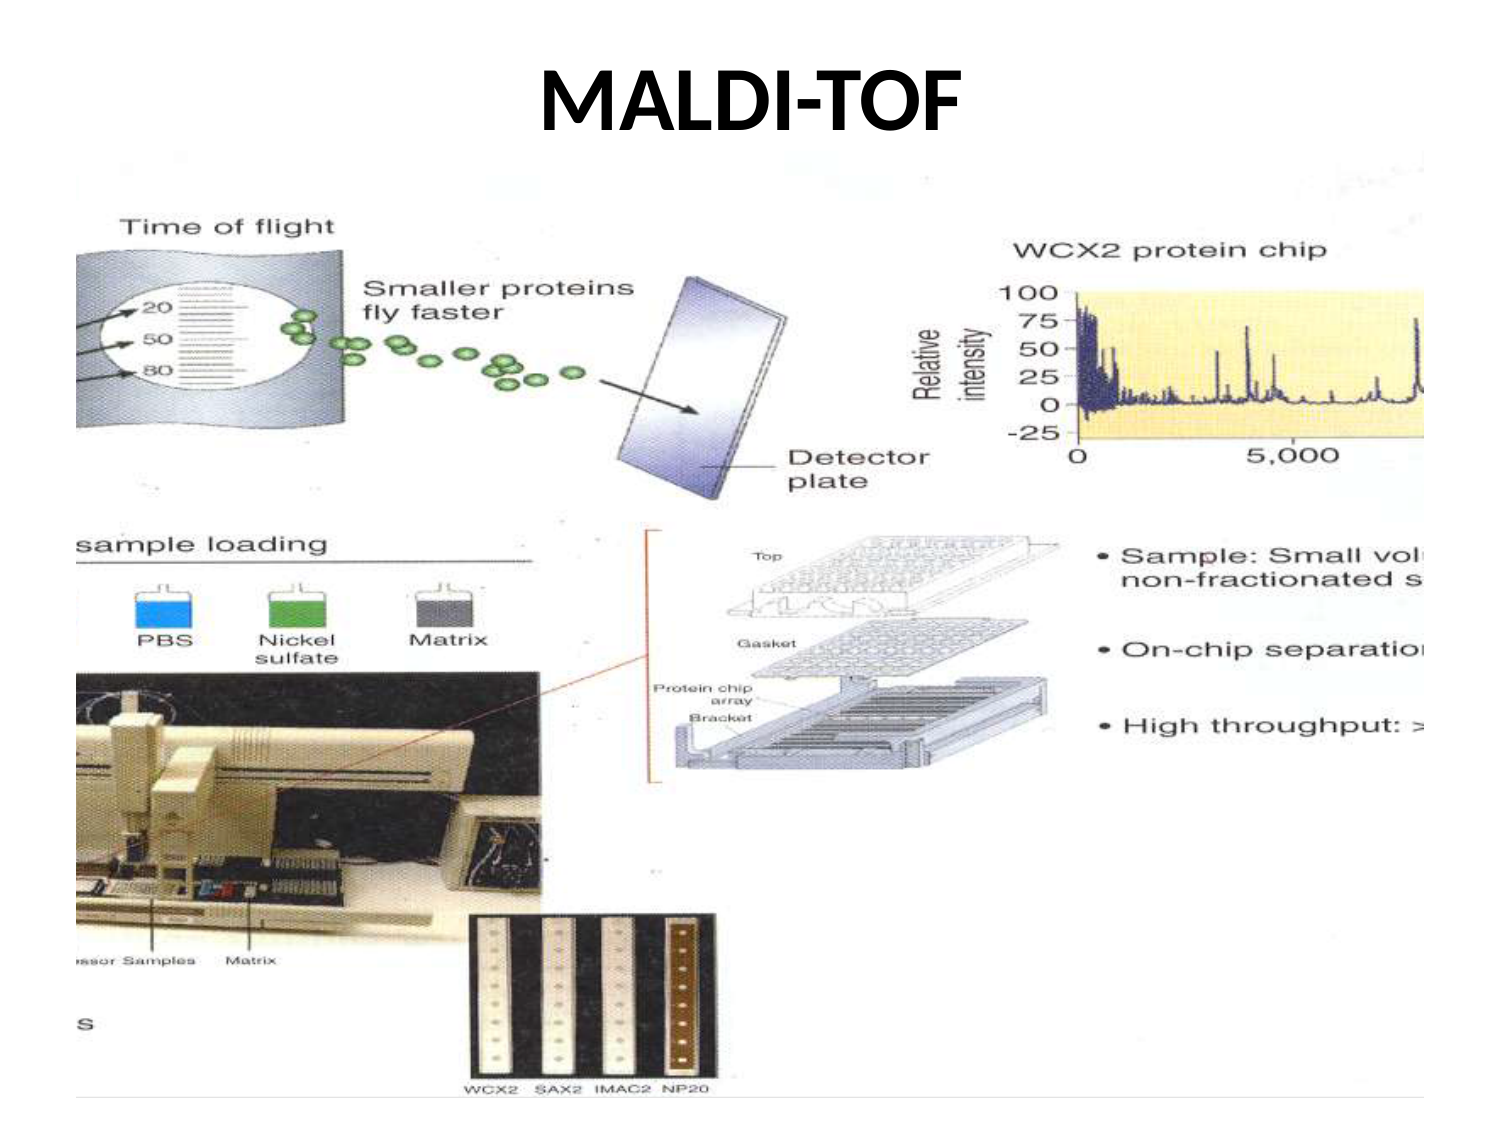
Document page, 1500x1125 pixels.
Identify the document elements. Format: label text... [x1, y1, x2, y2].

title MALDI-TOF [76, 0, 1427, 136]
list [76, 131, 1424, 1099]
